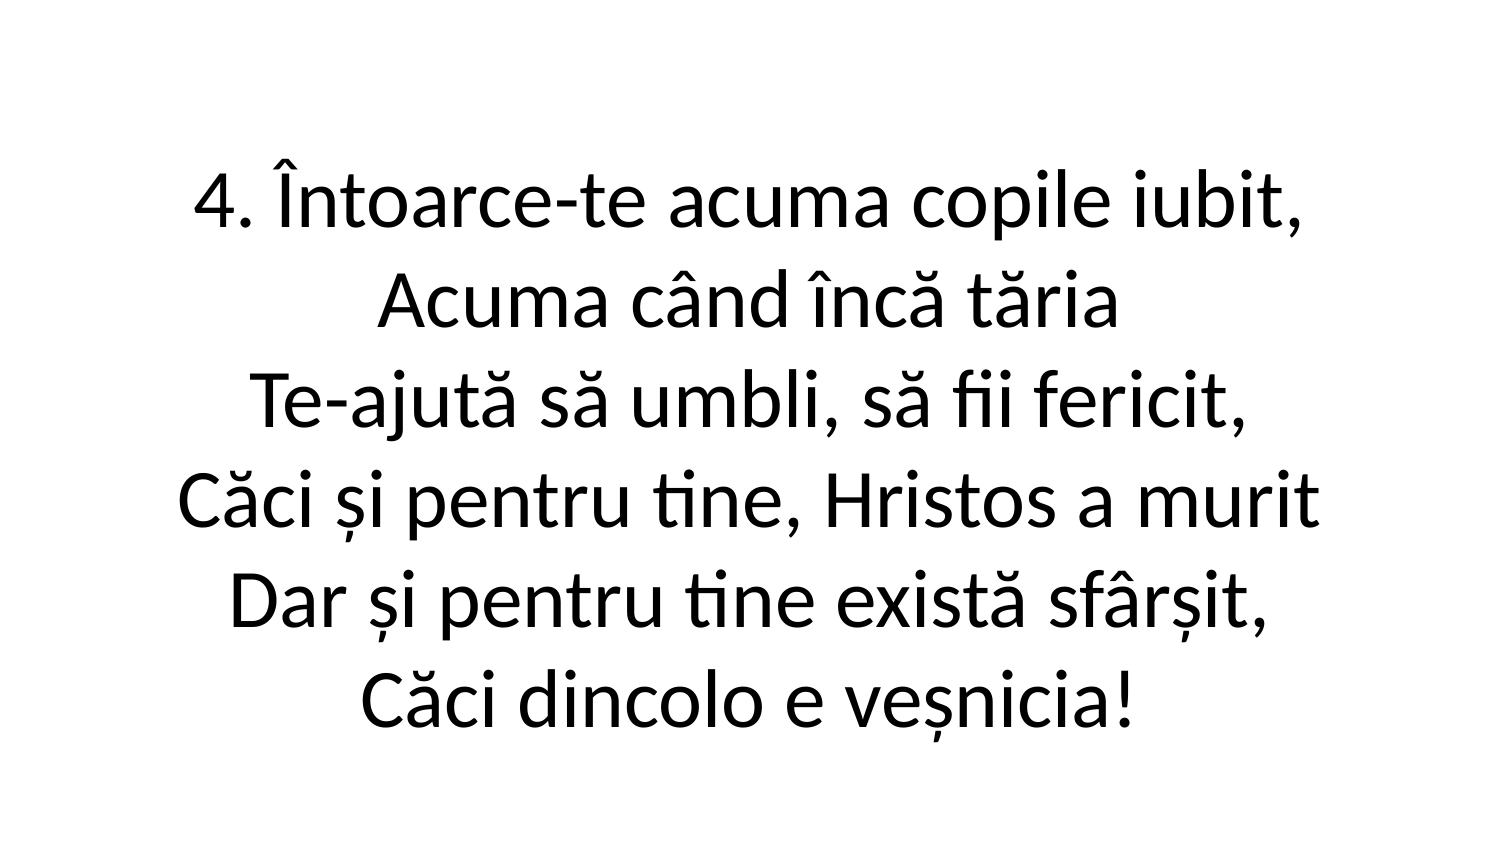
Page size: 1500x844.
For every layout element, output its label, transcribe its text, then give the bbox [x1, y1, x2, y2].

text_box 4. Întoarce-te acuma copile iubit, Acuma când încă tăria Te-ajută să umbli, să fii fericit, Căci și pentru tine, Hristos a murit Dar și pentru tine există sfârșit, Căci dincolo e veșnicia! [162, 92, 1338, 752]
